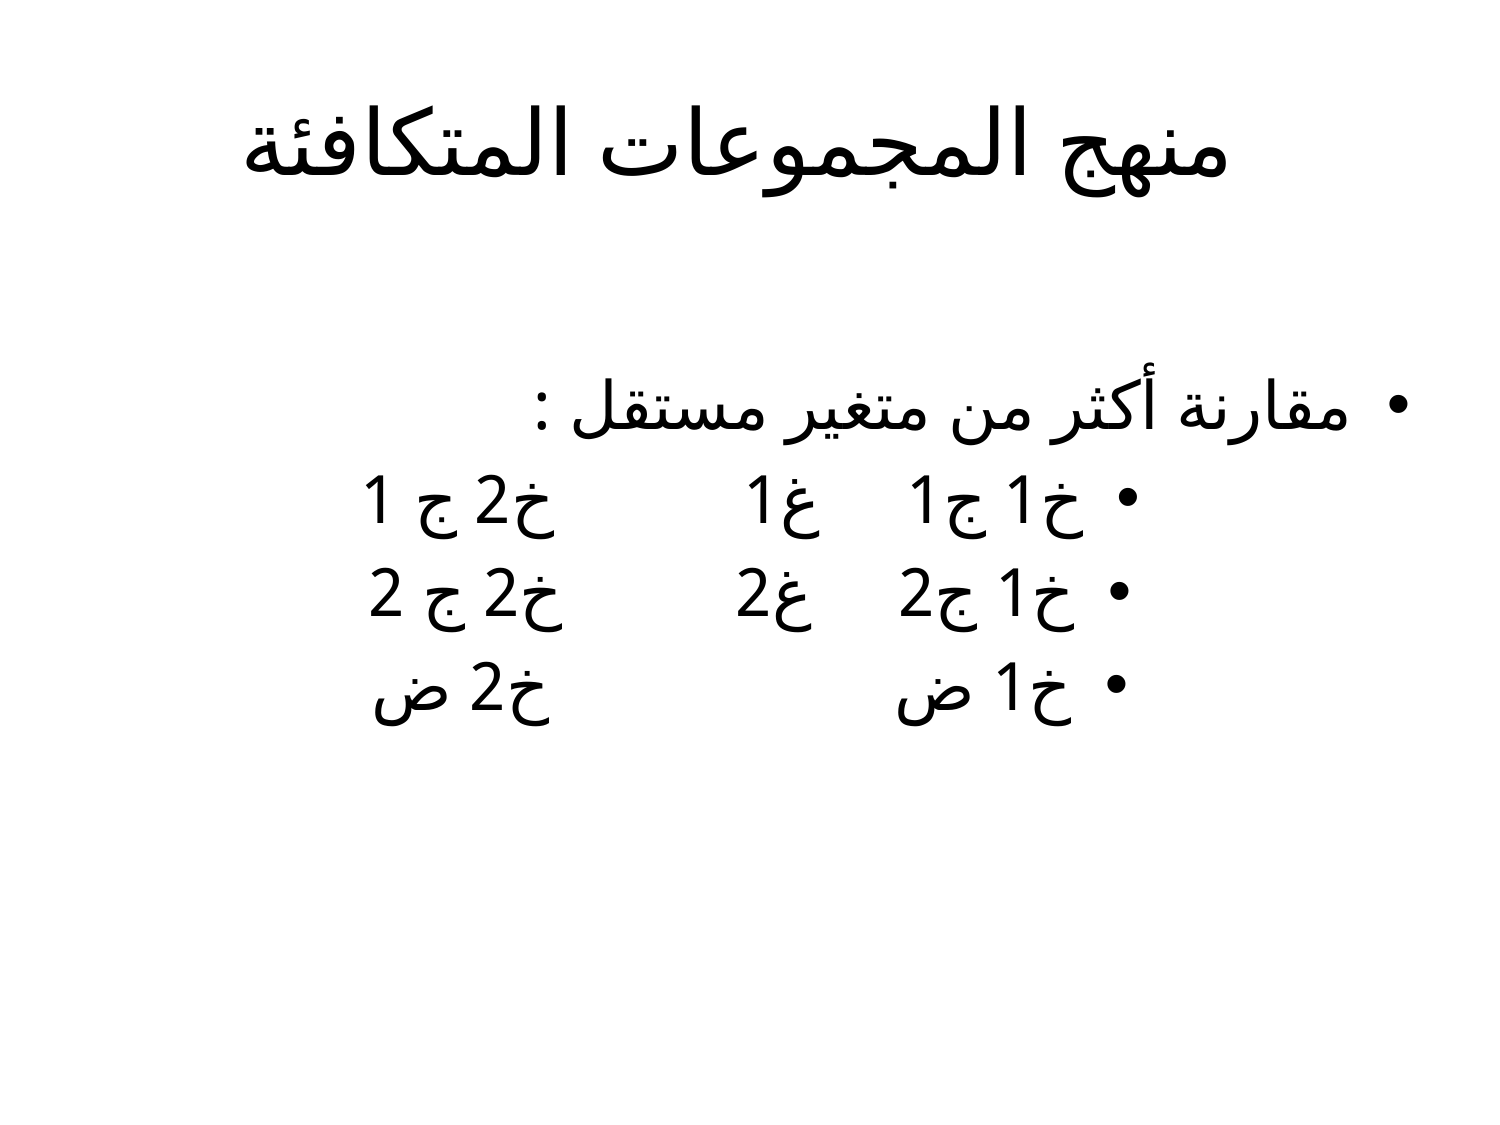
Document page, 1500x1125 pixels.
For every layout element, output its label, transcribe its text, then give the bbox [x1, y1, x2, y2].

title منهج المجموعات المتكافئة [75, 45, 1425, 233]
list مقارنة أكثر من متغير مستقل : خ1 ج1 غ1 خ2 ج 1 خ1 ج2 غ2 خ2 ج 2 خ1 ض خ2 ض [75, 262, 1425, 1005]
